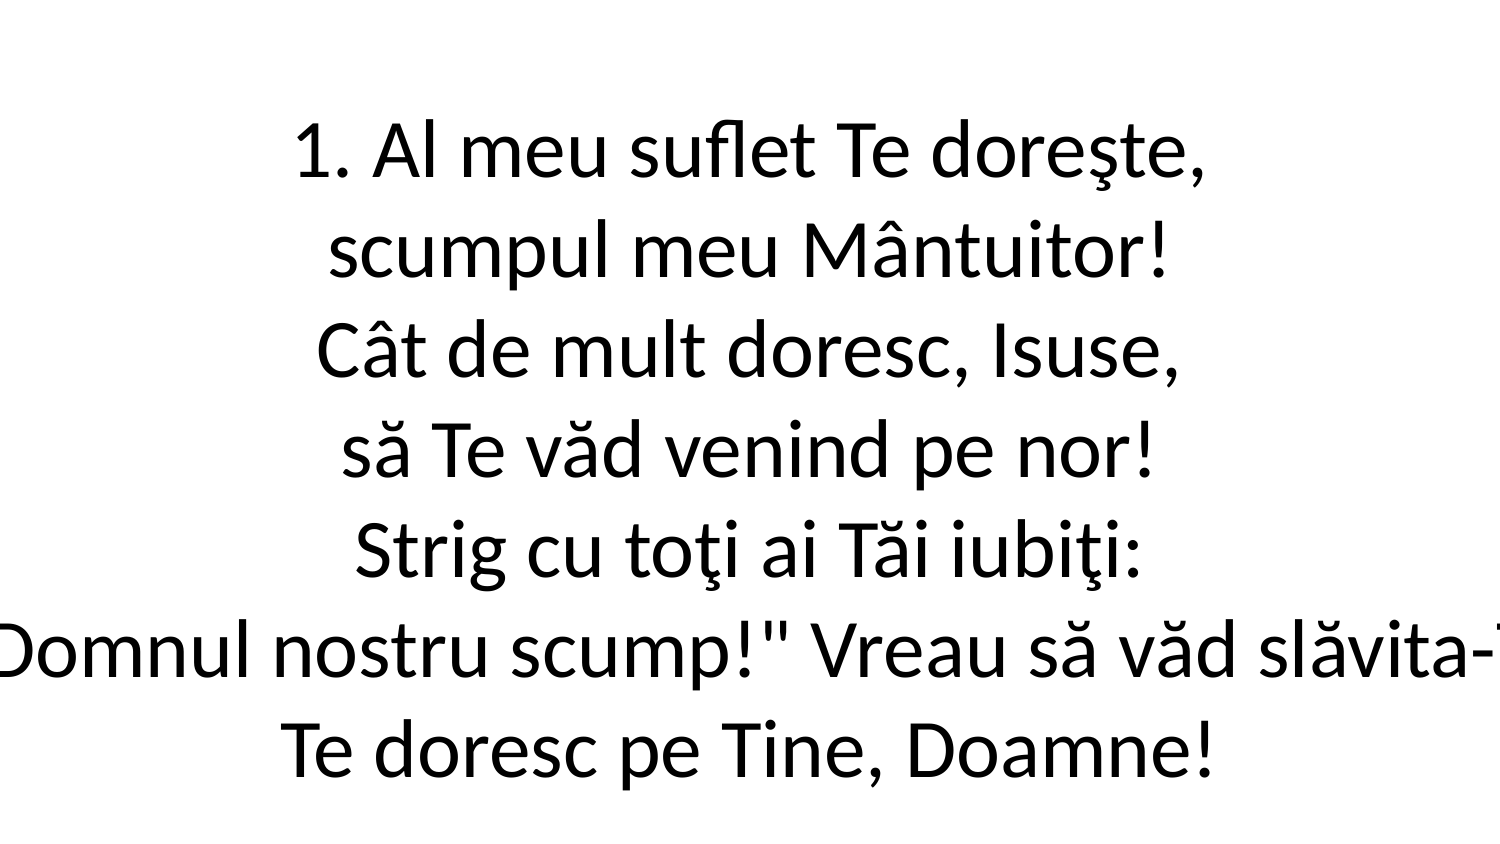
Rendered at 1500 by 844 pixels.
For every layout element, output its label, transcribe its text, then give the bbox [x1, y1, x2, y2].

text_box 1. Al meu suflet Te doreşte, scumpul meu Mântuitor! Cât de mult doresc, Isuse, să Te văd venind pe nor! Strig cu toţi ai Tăi iubiţi: Vino, Domnul nostru scump!" Vreau să văd slăvita-Ți faţă, Te doresc pe Tine, Doamne! [0, 42, 1500, 802]
